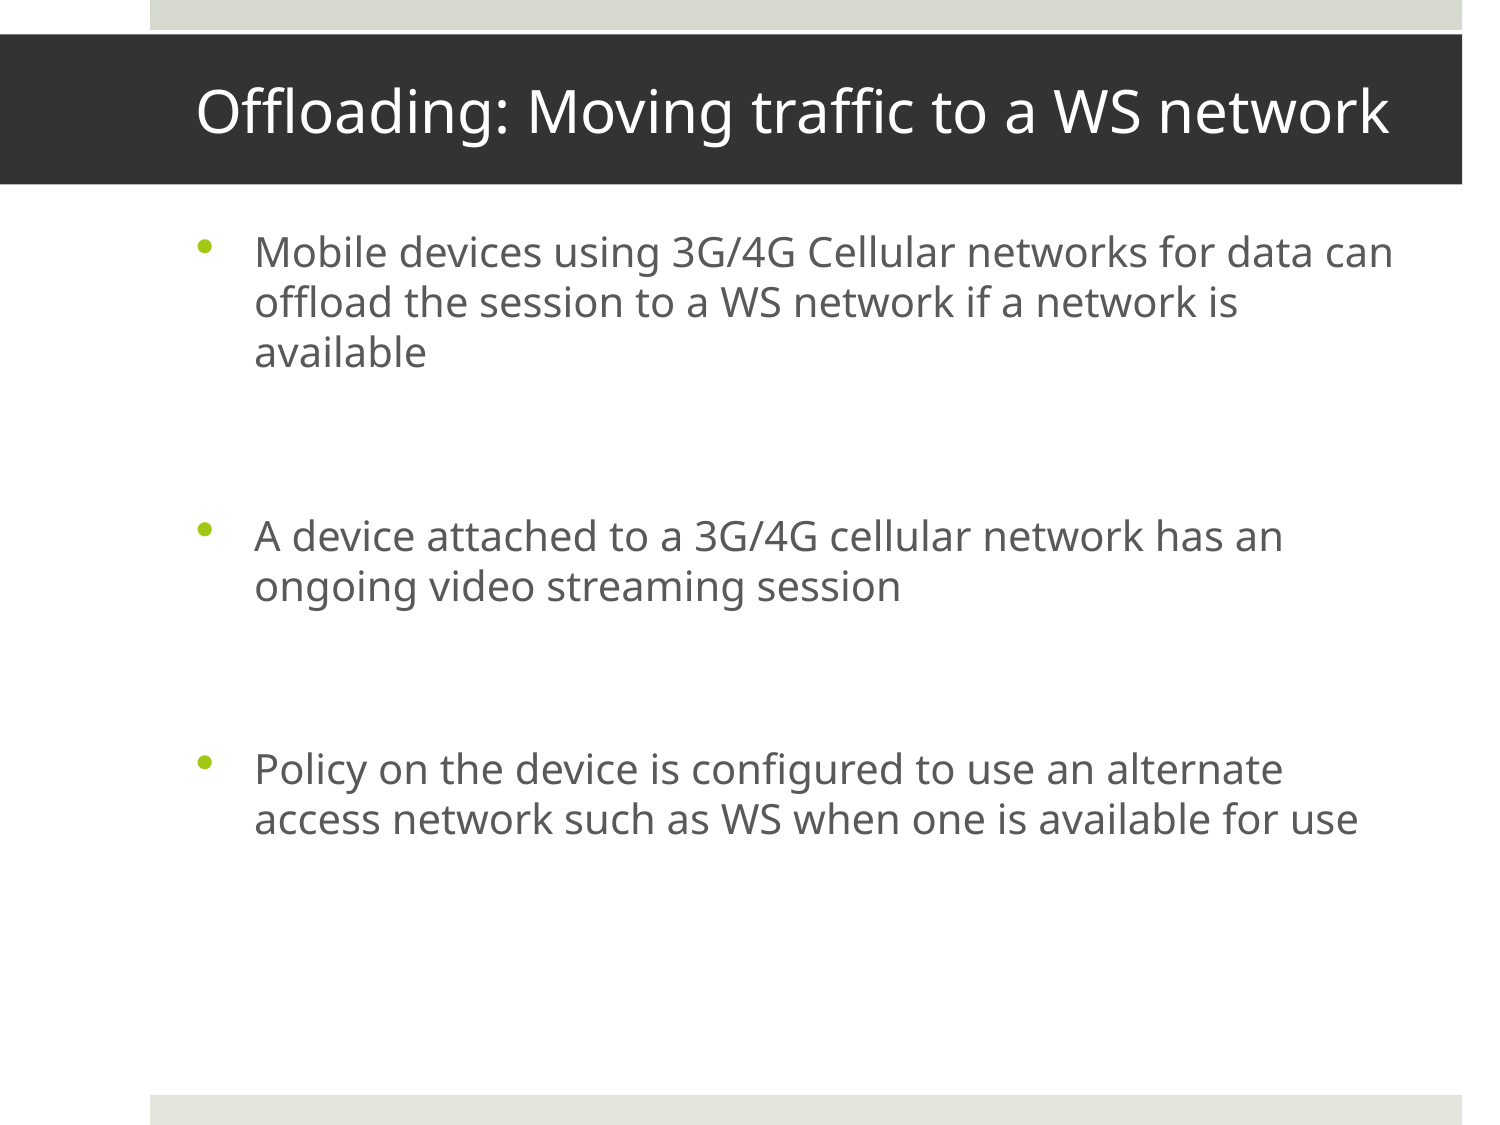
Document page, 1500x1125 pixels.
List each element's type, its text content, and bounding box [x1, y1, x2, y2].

list Mobile devices using 3G/4G Cellular networks for data can offload the session to a WS network if a network is available A device attached to a 3G/4G cellular network has an ongoing video streaming session Policy on the device is configured to use an alternate access network such as WS when one is available for use [182, 218, 1432, 1028]
title Offloading: Moving traffic to a WS network [0, 34, 1463, 185]
